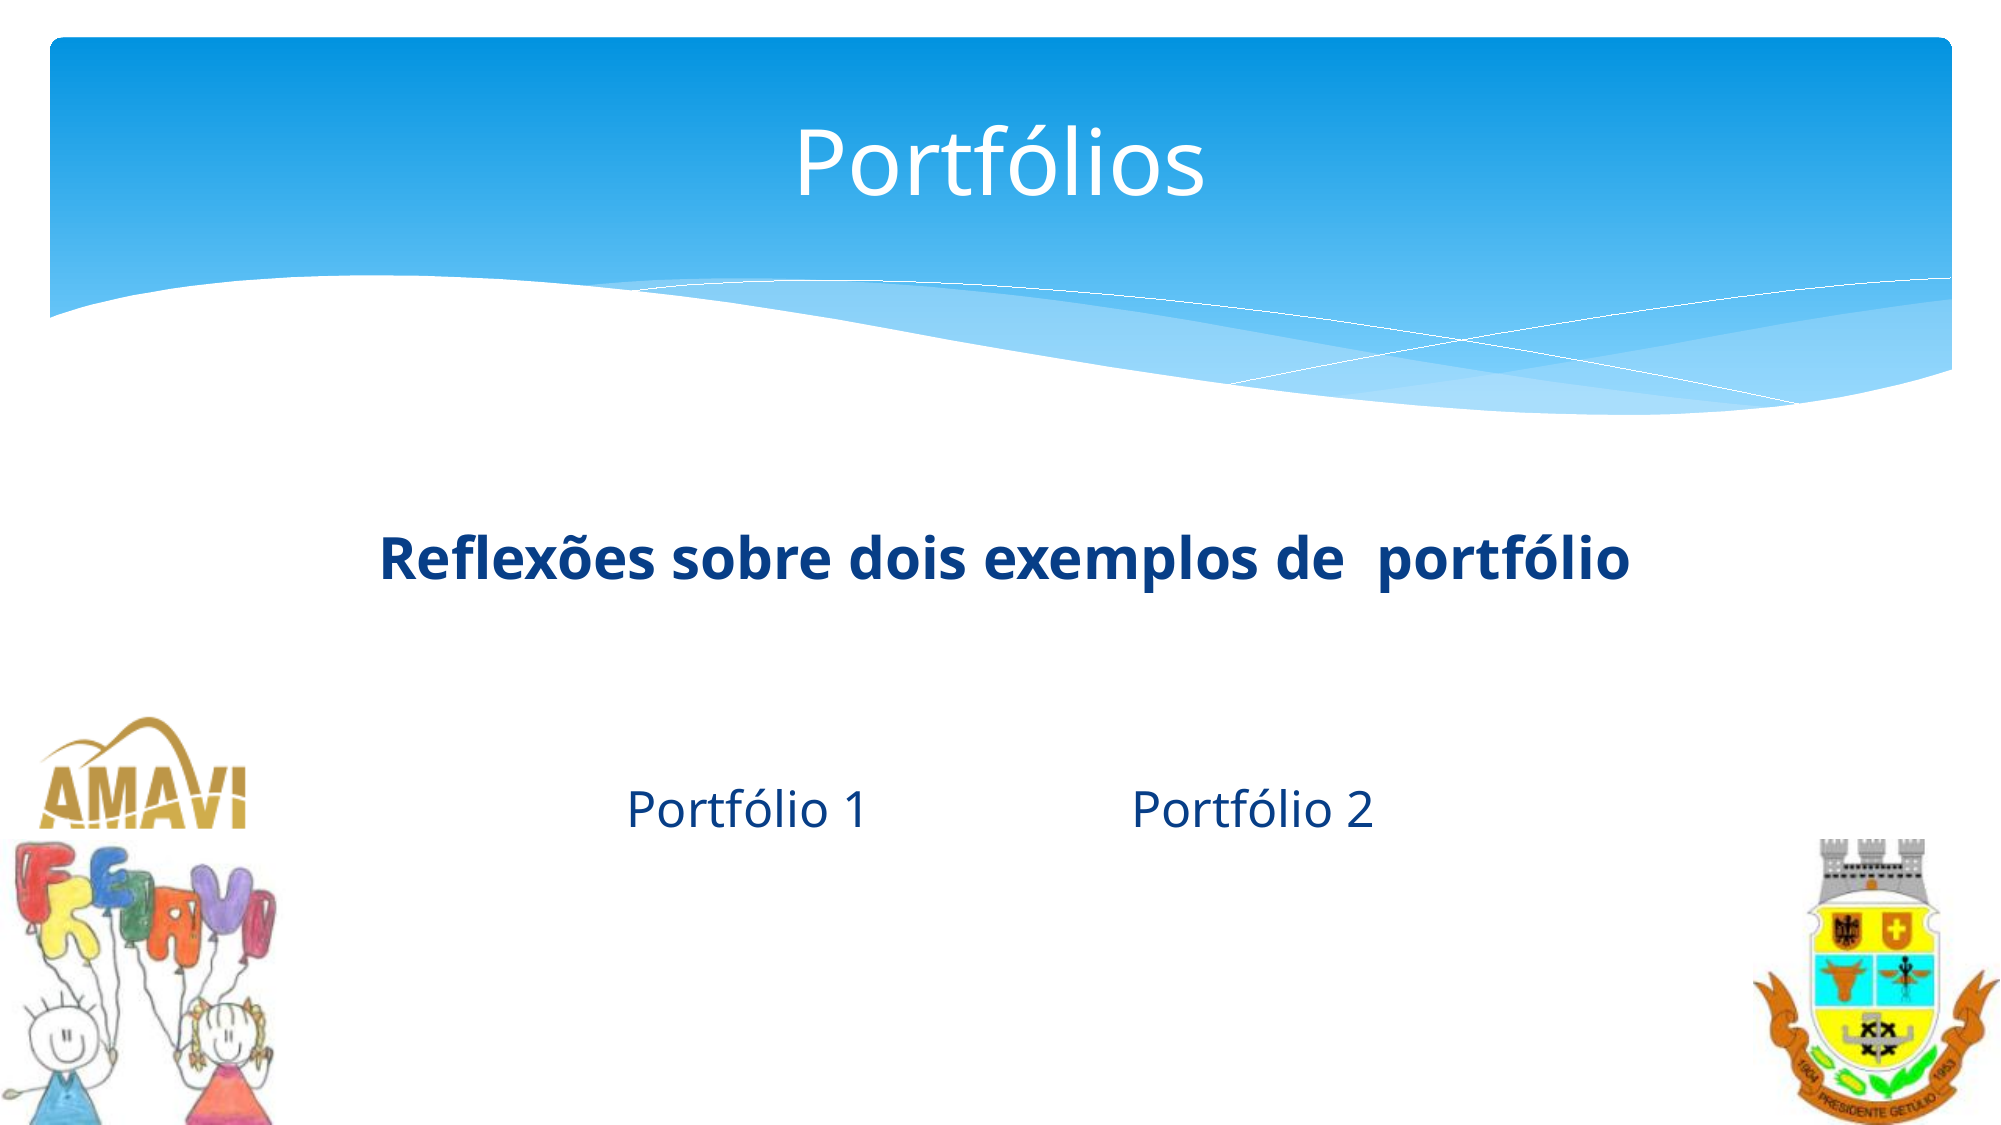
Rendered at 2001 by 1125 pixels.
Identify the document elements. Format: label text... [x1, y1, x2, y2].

text_box Portfólio 2 [1036, 770, 1470, 851]
picture [0, 700, 286, 1125]
title Portfólios [99, 55, 1900, 261]
text_box Portfólio 1 [539, 770, 972, 851]
picture [1752, 839, 2000, 1125]
list Reflexões sobre dois exemplos de portfólio [194, 513, 1816, 651]
